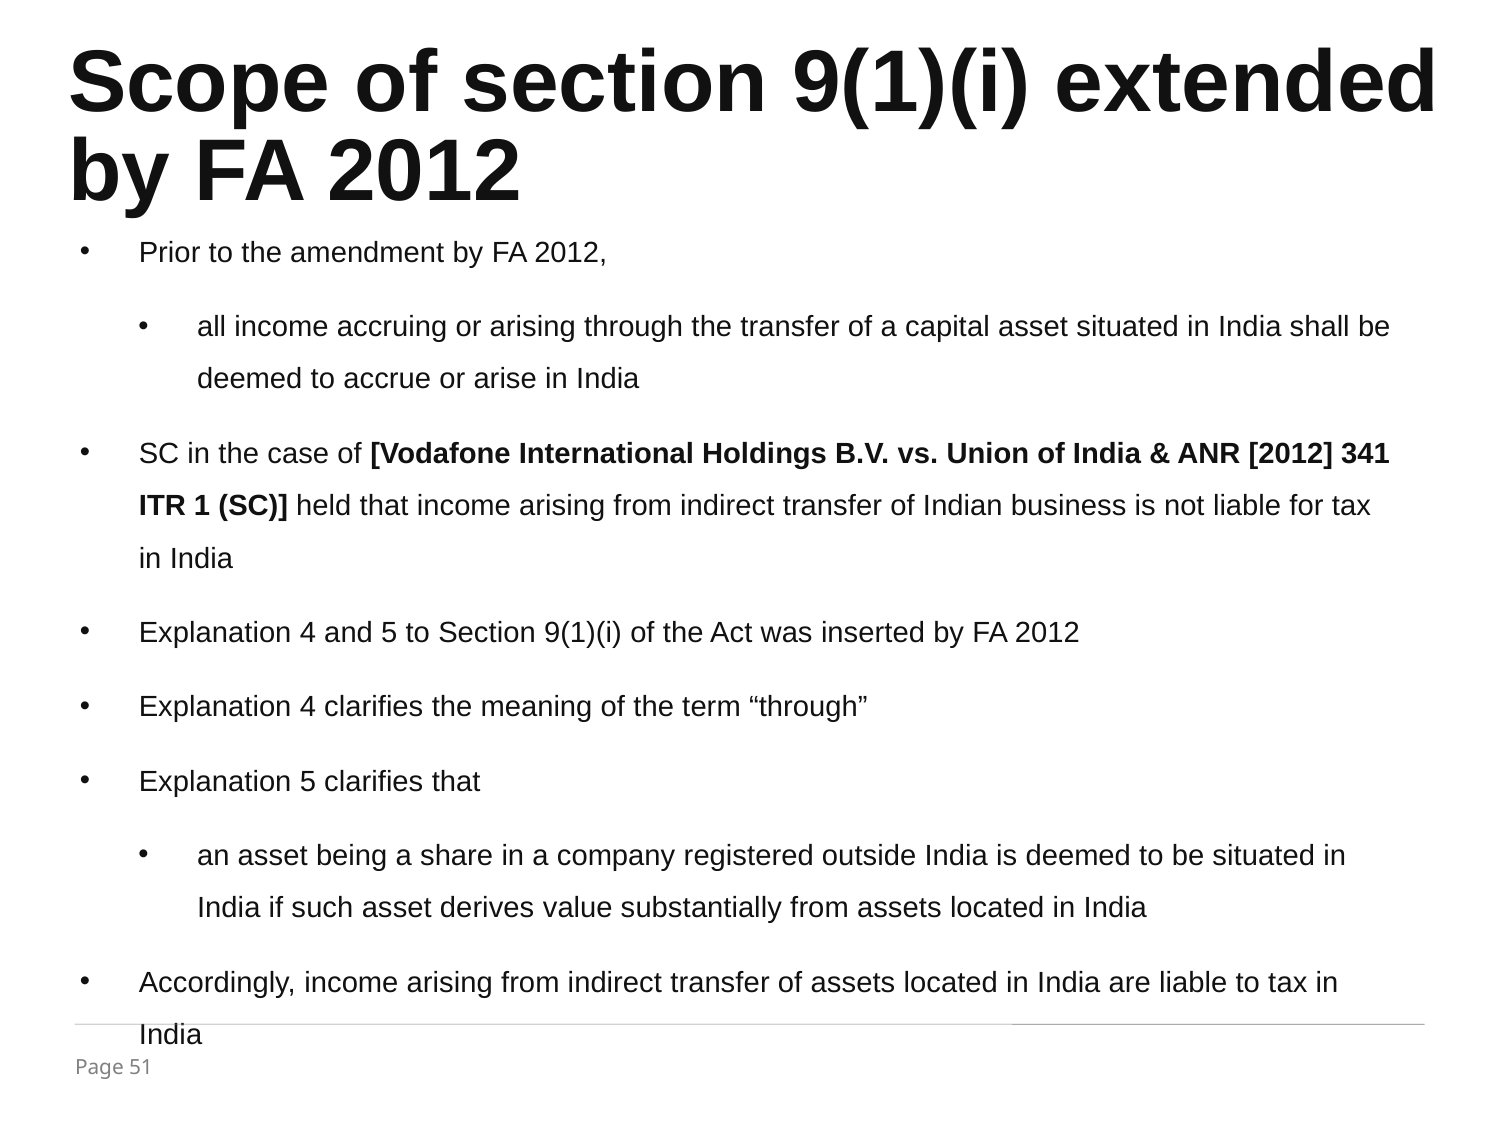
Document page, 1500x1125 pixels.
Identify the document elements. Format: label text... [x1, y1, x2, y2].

title Scope of section 9(1)(i) extended by FA 2012 [53, 32, 1459, 175]
list Prior to the amendment by FA 2012, all income accruing or arising through the transfer of a capital asset situated in India shall be deemed to accrue or arise in India SC in the case of [Vodafone International Holdings B.V. vs. Union of India & ANR [2012] 341 ITR 1 (SC)] held that income arising from indirect transfer of Indian business is not liable for tax in India Explanation 4 and 5 to Section 9(1)(i) of the Act was inserted by FA 2012 Explanation 4 clarifies the meaning of the term “through” Explanation 5 clarifies that an asset being a share in a company registered outside India is deemed to be situated in India if such asset derives value substantially from assets located in India Accordingly, income arising from indirect transfer of assets located in India are liable to tax in India [64, 208, 1416, 998]
